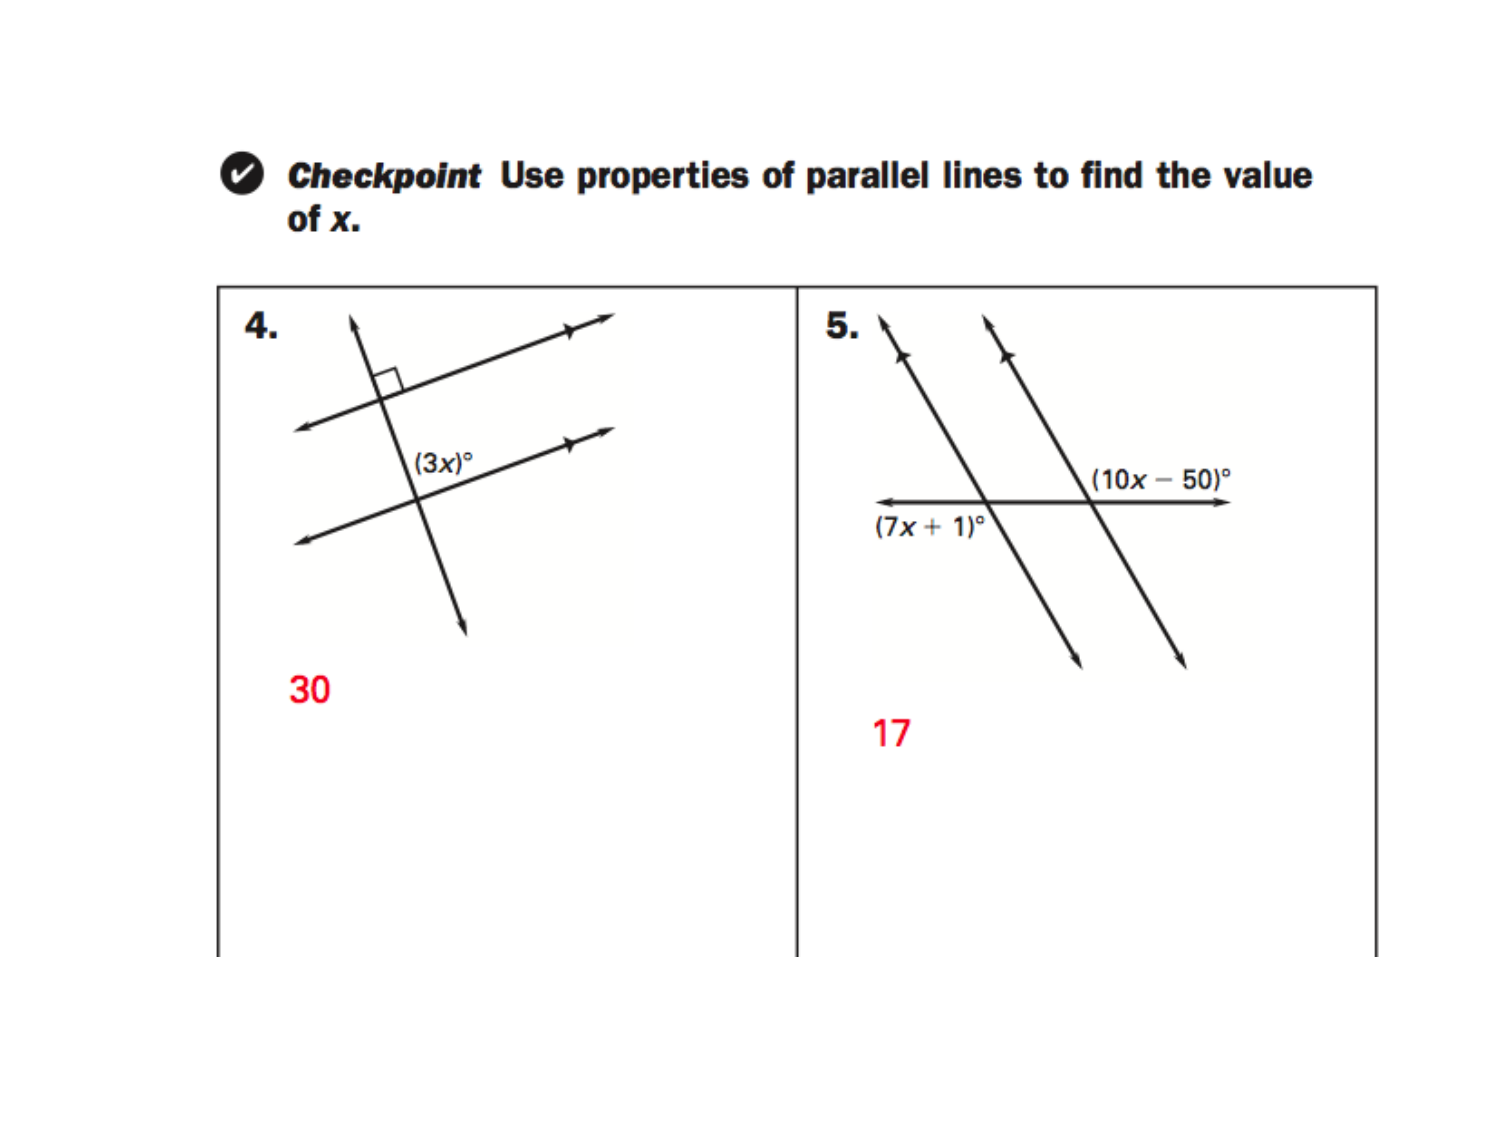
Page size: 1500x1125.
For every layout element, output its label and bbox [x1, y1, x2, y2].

list [112, 143, 1388, 957]
